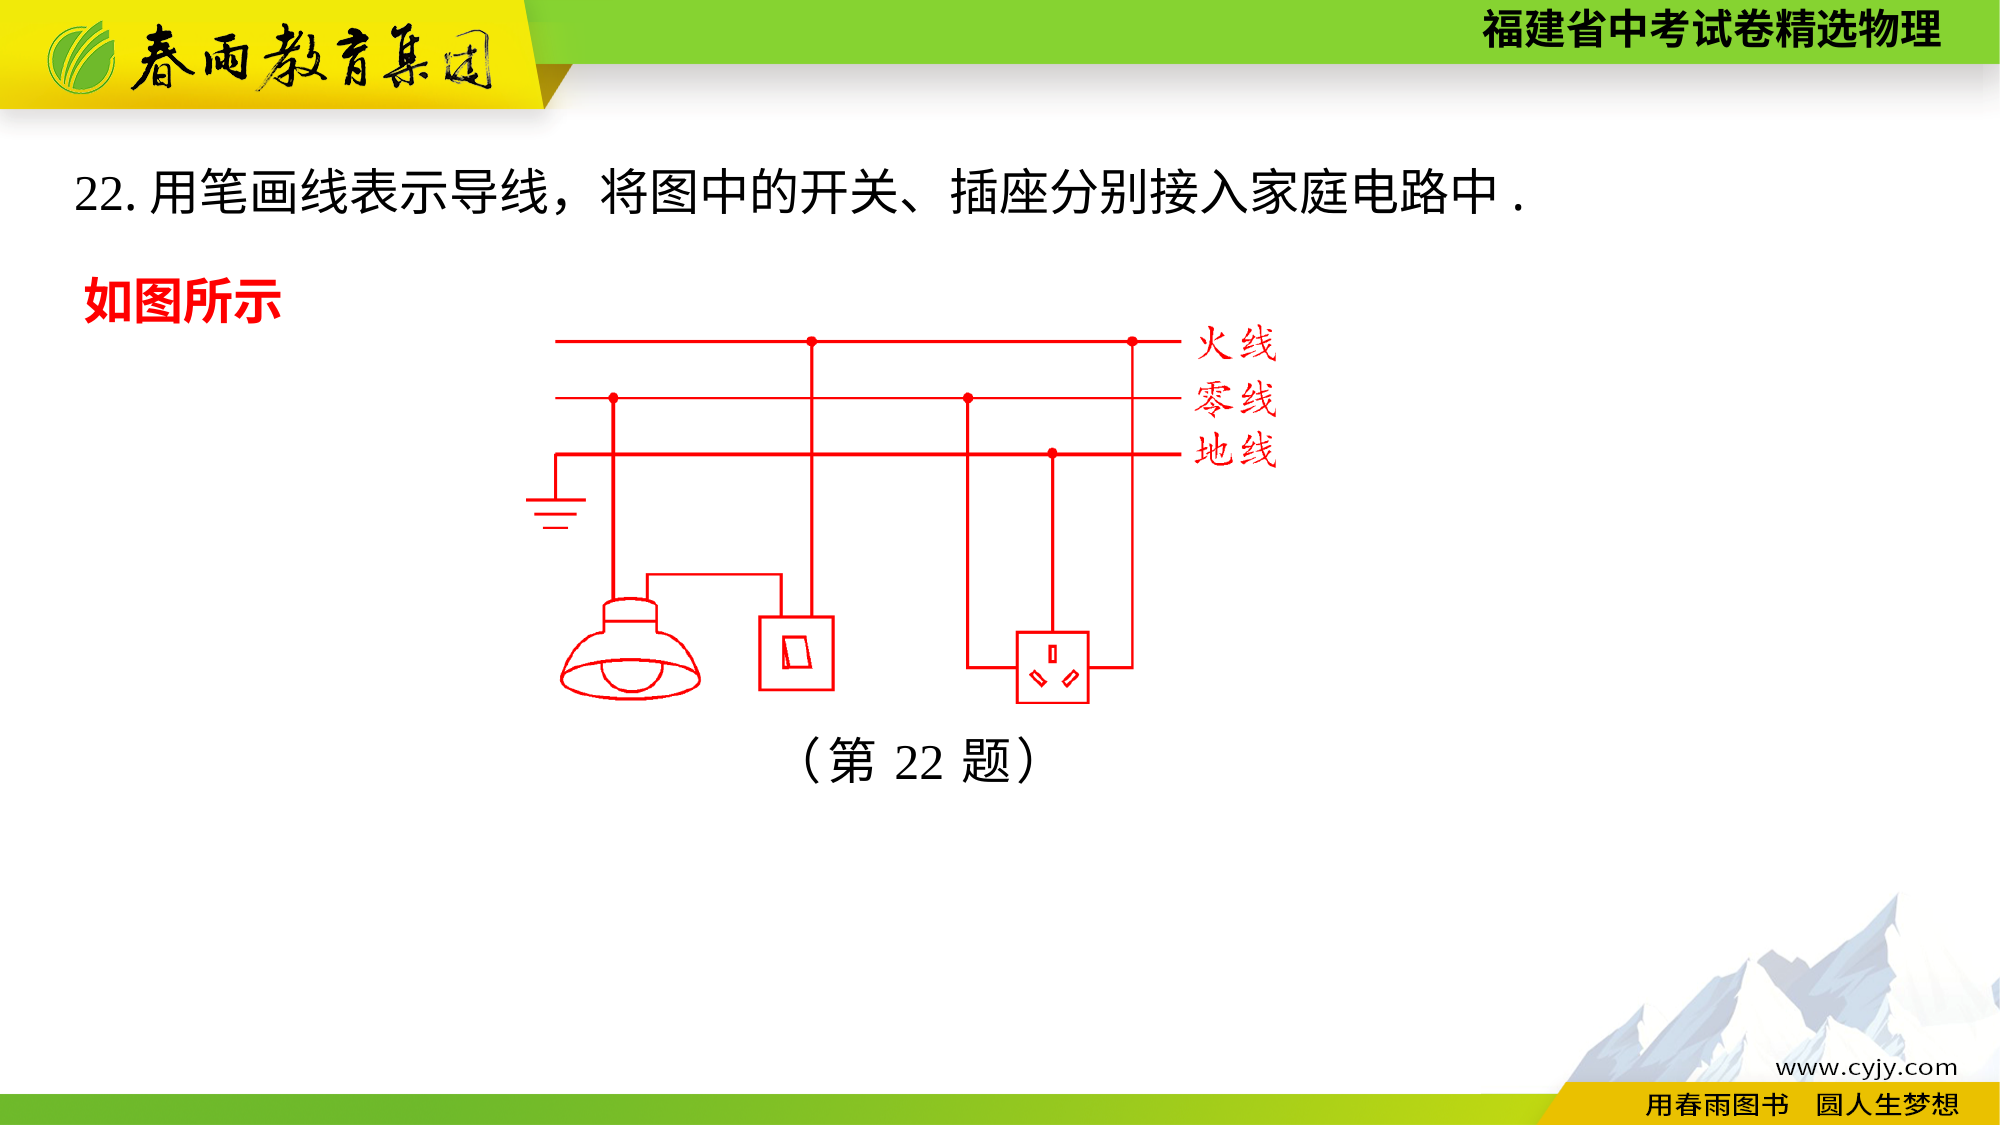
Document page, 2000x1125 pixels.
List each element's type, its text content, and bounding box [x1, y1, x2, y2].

list 22.用笔画线表示导线，将图中的开关、插座分别接入家庭电路中. [59, 122, 1944, 217]
picture [0, 0, 2000, 1125]
text_box （第22题） [757, 719, 1137, 798]
text_box 如图所示 [68, 231, 299, 337]
